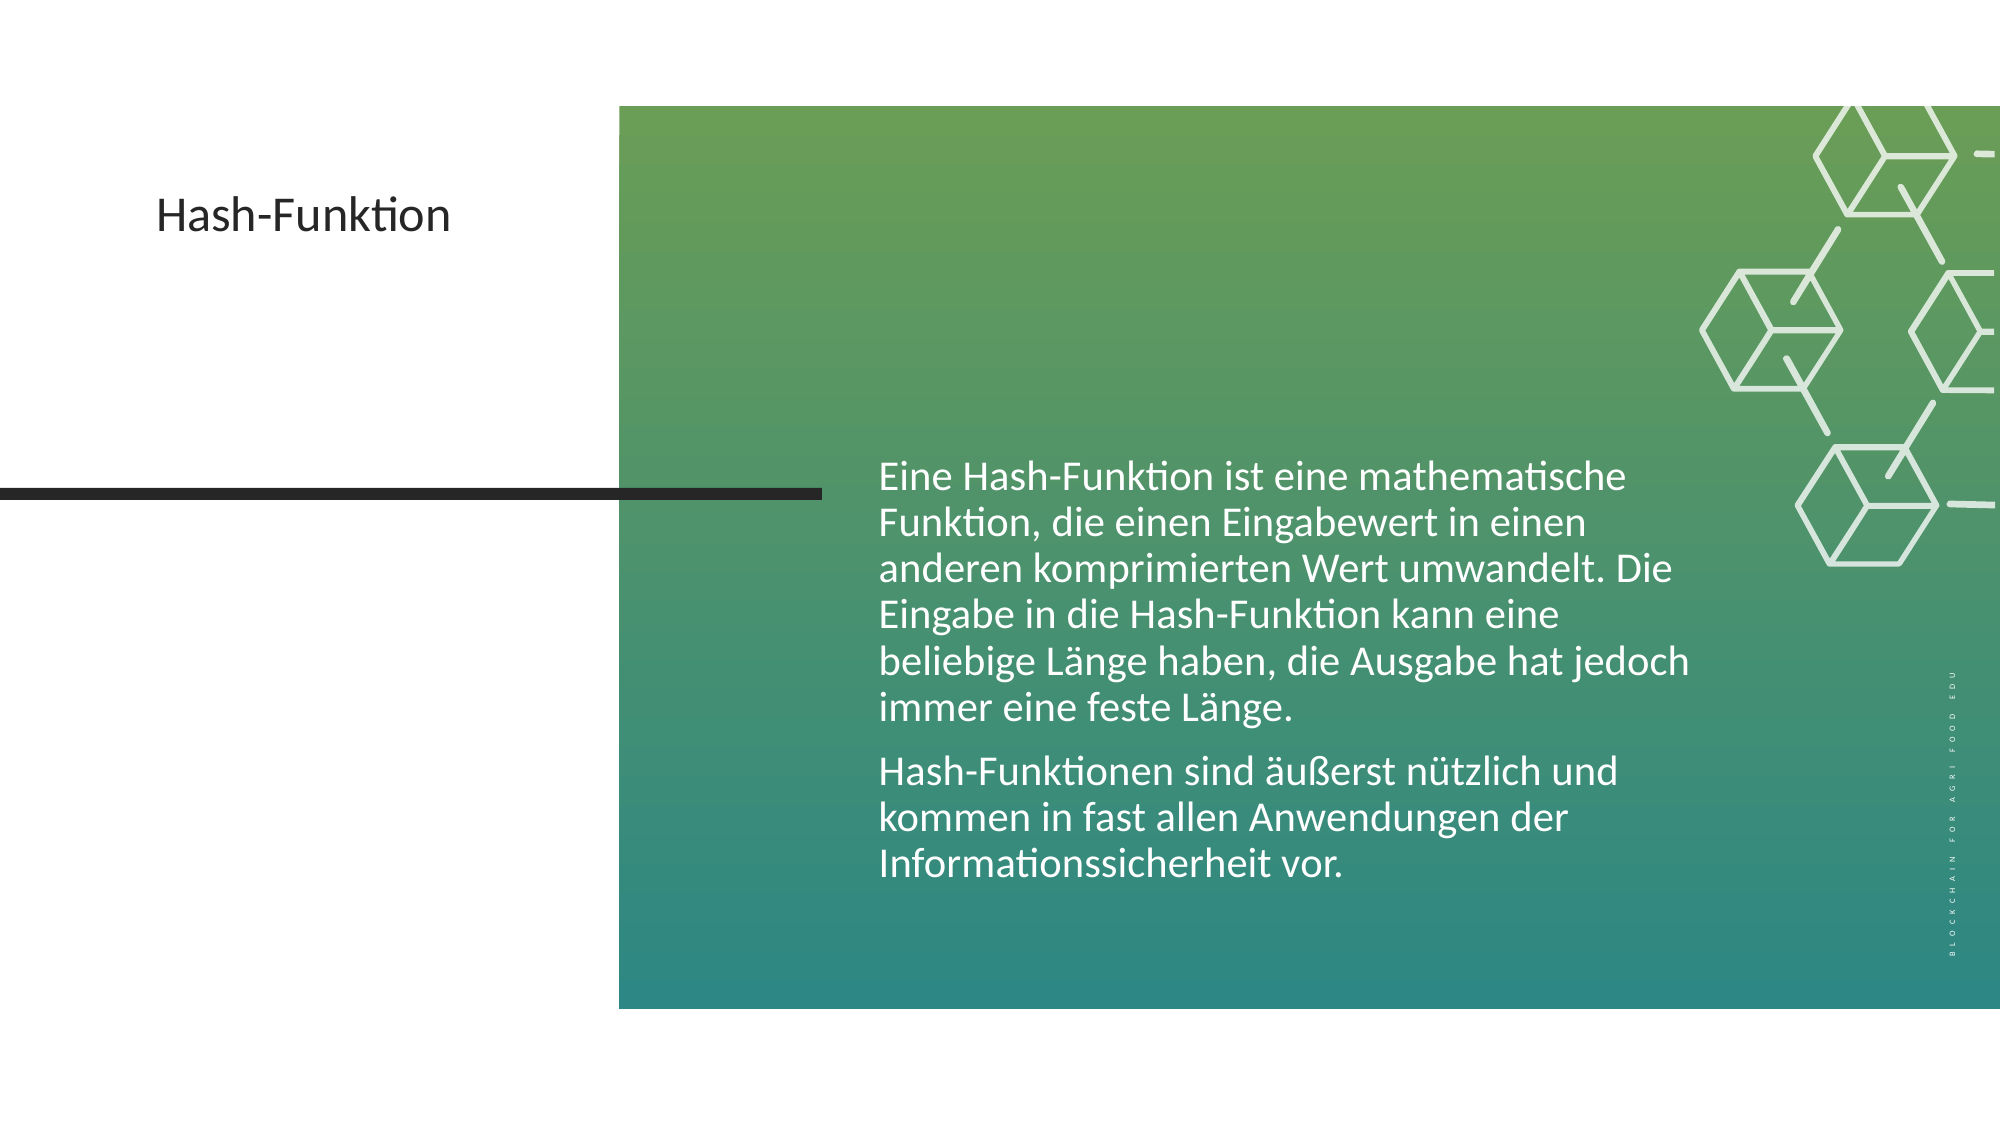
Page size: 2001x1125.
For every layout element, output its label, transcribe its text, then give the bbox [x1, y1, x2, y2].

list Hash-Funktion [141, 180, 481, 277]
list Eine Hash-Funktion ist eine mathematische Funktion, die einen Eingabewert in einen anderen komprimierten Wert umwandelt. Die Eingabe in die Hash-Funktion kann eine beliebige Länge haben, die Ausgabe hat jedoch immer eine feste Länge. Hash-Funktionen sind äußerst nützlich und kommen in fast allen Anwendungen der Informationssicherheit vor. [864, 446, 1709, 899]
